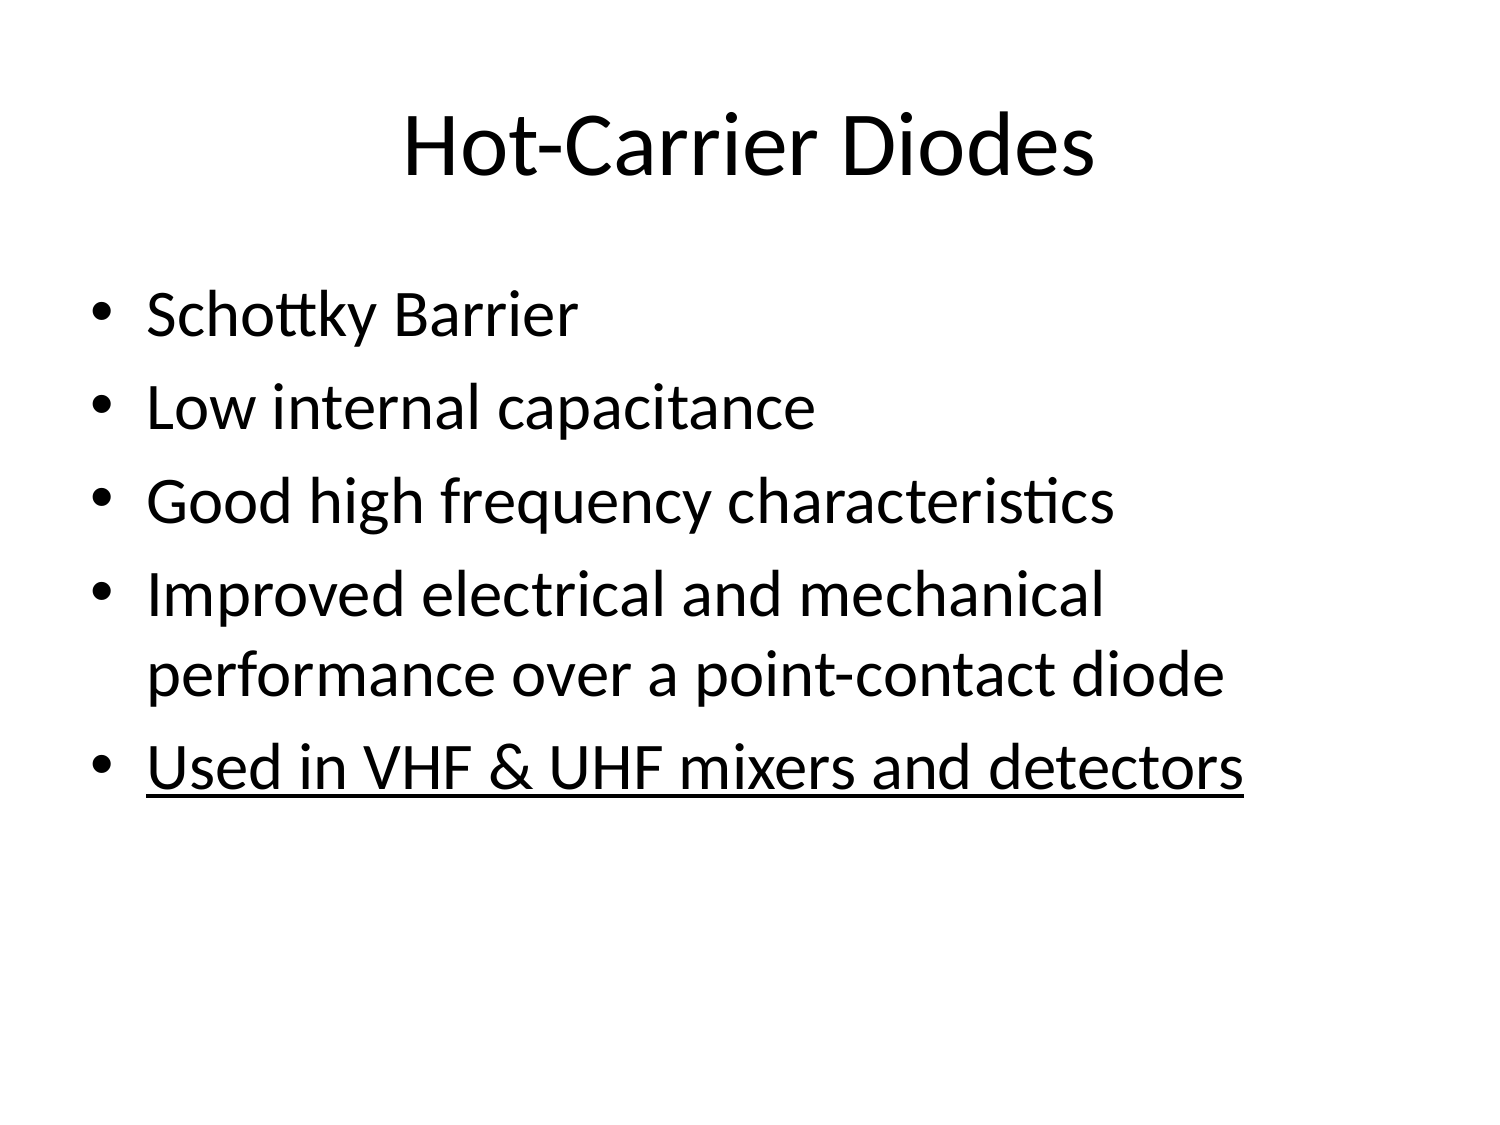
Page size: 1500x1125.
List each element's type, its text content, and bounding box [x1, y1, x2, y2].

title Hot-Carrier Diodes [75, 45, 1425, 233]
list Schottky Barrier Low internal capacitance Good high frequency characteristics Improved electrical and mechanical performance over a point-contact diode Used in VHF & UHF mixers and detectors [75, 262, 1425, 1005]
